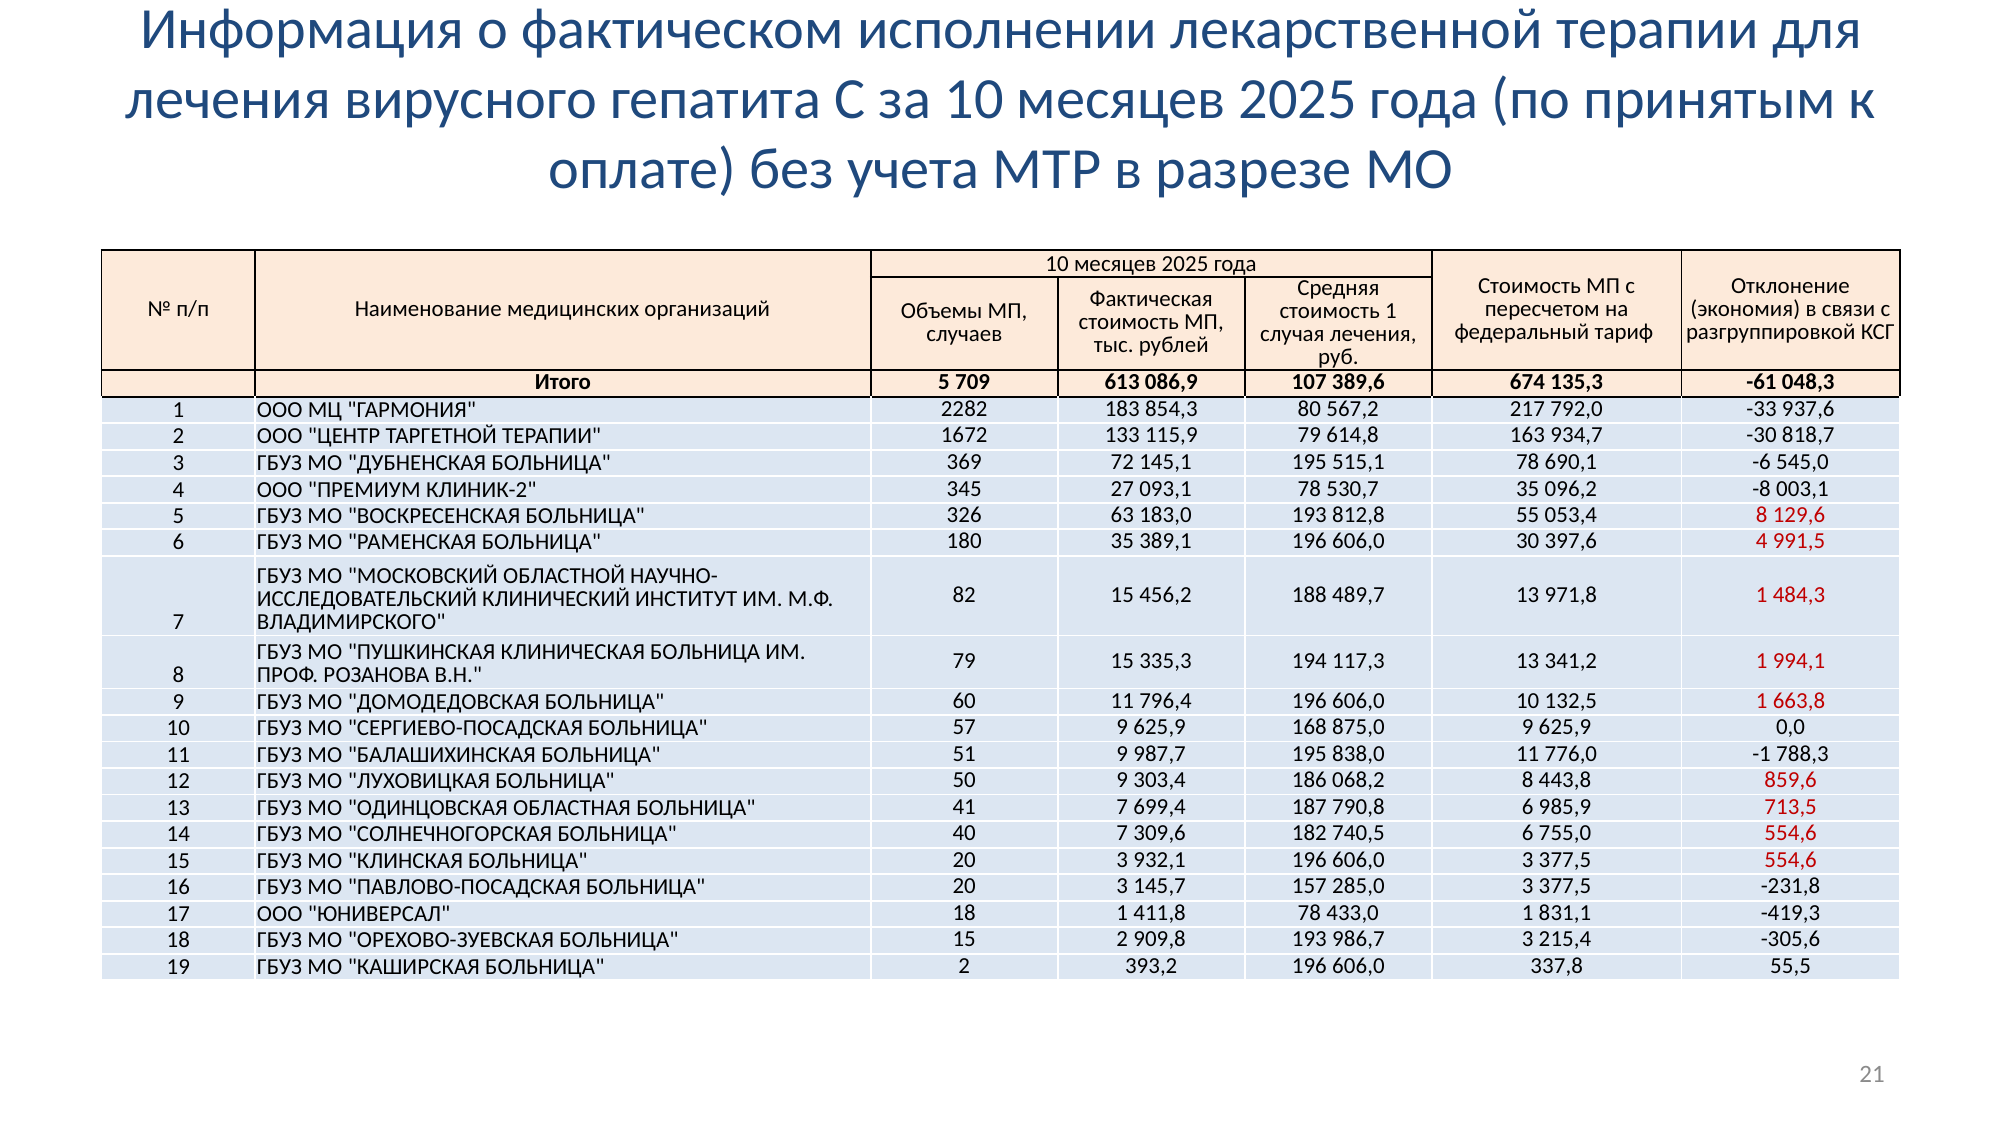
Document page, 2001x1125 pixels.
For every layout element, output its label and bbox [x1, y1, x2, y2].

table_cell [1433, 716, 1681, 741]
table_cell [1433, 795, 1681, 820]
table_cell [102, 398, 254, 422]
table_cell [1059, 822, 1244, 847]
table_cell [872, 530, 1057, 555]
table_cell [1059, 477, 1244, 502]
table_cell [256, 504, 870, 528]
table_cell [1433, 928, 1681, 953]
table_cell [256, 769, 870, 794]
table_cell [872, 451, 1057, 475]
table_header [1433, 251, 1681, 369]
table_cell [1682, 371, 1899, 396]
table_cell [102, 716, 254, 741]
table_cell [256, 530, 870, 555]
table_cell [1433, 424, 1681, 449]
table_cell [1059, 424, 1244, 449]
table_cell [1682, 398, 1899, 422]
table_cell [1246, 849, 1431, 873]
table_cell [1246, 451, 1431, 475]
table_cell [256, 955, 870, 979]
table_cell [256, 424, 870, 449]
table_cell [1246, 928, 1431, 953]
table_cell [1059, 902, 1244, 926]
table_cell [1433, 849, 1681, 873]
table_cell [1433, 504, 1681, 528]
table_cell [1246, 716, 1431, 741]
table_cell [256, 557, 870, 635]
table_cell [872, 424, 1057, 449]
table_cell [1433, 955, 1681, 979]
table_cell [1059, 875, 1244, 900]
table_cell [1246, 636, 1431, 688]
table_cell [1059, 557, 1244, 635]
table_cell [872, 477, 1057, 502]
table_cell [1246, 424, 1431, 449]
table_cell [872, 902, 1057, 926]
table_cell [102, 742, 254, 767]
table_cell [1059, 742, 1244, 767]
title [101, 14, 1902, 175]
table_cell [1246, 504, 1431, 528]
table_cell [102, 875, 254, 900]
table_cell [102, 504, 254, 528]
table_cell [872, 636, 1057, 688]
table_cell [102, 557, 254, 635]
table_cell [872, 716, 1057, 741]
table_cell [1682, 742, 1899, 767]
table_cell [256, 689, 870, 714]
table_cell [1433, 636, 1681, 688]
table_cell [1682, 822, 1899, 847]
table_cell [1059, 451, 1244, 475]
table_cell [1059, 795, 1244, 820]
table_cell [1682, 875, 1899, 900]
table_cell [102, 822, 254, 847]
table_cell [102, 849, 254, 873]
table_cell [1433, 689, 1681, 714]
table_cell [1246, 769, 1431, 794]
table_cell [102, 769, 254, 794]
table_cell [256, 716, 870, 741]
table_cell [1059, 504, 1244, 528]
table_cell [872, 928, 1057, 953]
table_cell [102, 902, 254, 926]
table_cell [1433, 902, 1681, 926]
table_cell [1246, 795, 1431, 820]
table_cell [1059, 278, 1244, 369]
table_header [1682, 251, 1899, 369]
table_cell [872, 795, 1057, 820]
table_cell [1059, 371, 1244, 396]
table_cell [872, 278, 1057, 369]
table_cell [1682, 716, 1899, 741]
table_cell [256, 398, 870, 422]
table_cell [256, 902, 870, 926]
table_cell [256, 742, 870, 767]
table_cell [256, 795, 870, 820]
table_cell [1246, 557, 1431, 635]
table_cell [1433, 557, 1681, 635]
table_cell [1682, 477, 1899, 502]
table_cell [872, 371, 1057, 396]
table_cell [1059, 769, 1244, 794]
table_cell [102, 371, 254, 396]
table_cell [872, 504, 1057, 528]
table_cell [1433, 769, 1681, 794]
table_cell [256, 822, 870, 847]
table_cell [1059, 955, 1244, 979]
table_cell [1246, 477, 1431, 502]
table_cell [256, 371, 870, 396]
table_cell [1433, 451, 1681, 475]
table_cell [256, 451, 870, 475]
table_cell [1433, 822, 1681, 847]
table_cell [1433, 875, 1681, 900]
table_cell [256, 875, 870, 900]
table_cell [1246, 955, 1431, 979]
table_cell [1682, 424, 1899, 449]
table_cell [1059, 716, 1244, 741]
table_cell [1246, 398, 1431, 422]
table_cell [872, 557, 1057, 635]
table_cell [102, 451, 254, 475]
table_cell [1246, 278, 1431, 369]
table_cell [1682, 769, 1899, 794]
table_cell [256, 636, 870, 688]
table_cell [1433, 530, 1681, 555]
table_cell [1682, 902, 1899, 926]
table_header [872, 251, 1431, 276]
table_cell [872, 742, 1057, 767]
table_cell [1682, 530, 1899, 555]
table_cell [1682, 451, 1899, 475]
table_cell [256, 477, 870, 502]
table_cell [1682, 557, 1899, 635]
table_cell [102, 530, 254, 555]
table_cell [1682, 504, 1899, 528]
table_cell [1059, 689, 1244, 714]
table_cell [1433, 371, 1681, 396]
table_cell [102, 424, 254, 449]
table_cell [102, 689, 254, 714]
table_cell [102, 477, 254, 502]
table_cell [1682, 795, 1899, 820]
slide_number [1433, 1042, 1900, 1103]
table_cell [872, 955, 1057, 979]
table_cell [256, 849, 870, 873]
table_cell [1682, 689, 1899, 714]
table_cell [872, 822, 1057, 847]
table_cell [1059, 636, 1244, 688]
table_cell [1059, 928, 1244, 953]
table_cell [872, 849, 1057, 873]
table_cell [1059, 849, 1244, 873]
table_cell [1246, 742, 1431, 767]
table_cell [872, 875, 1057, 900]
table_cell [1246, 530, 1431, 555]
table_cell [1246, 902, 1431, 926]
table_header [256, 251, 870, 369]
table_cell [102, 955, 254, 979]
table_cell [1246, 822, 1431, 847]
table_cell [1246, 875, 1431, 900]
table_cell [1682, 955, 1899, 979]
table_cell [256, 928, 870, 953]
table_header [102, 251, 254, 369]
table_cell [1059, 530, 1244, 555]
table_cell [1246, 689, 1431, 714]
table_cell [1433, 742, 1681, 767]
table_cell [1246, 371, 1431, 396]
table_cell [1682, 636, 1899, 688]
table_cell [1433, 398, 1681, 422]
table_cell [872, 398, 1057, 422]
table_cell [102, 636, 254, 688]
table_cell [872, 769, 1057, 794]
table_cell [1433, 477, 1681, 502]
table_cell [872, 689, 1057, 714]
table_cell [1059, 398, 1244, 422]
table_cell [1682, 928, 1899, 953]
table_cell [1682, 849, 1899, 873]
table_cell [102, 795, 254, 820]
table_cell [102, 928, 254, 953]
